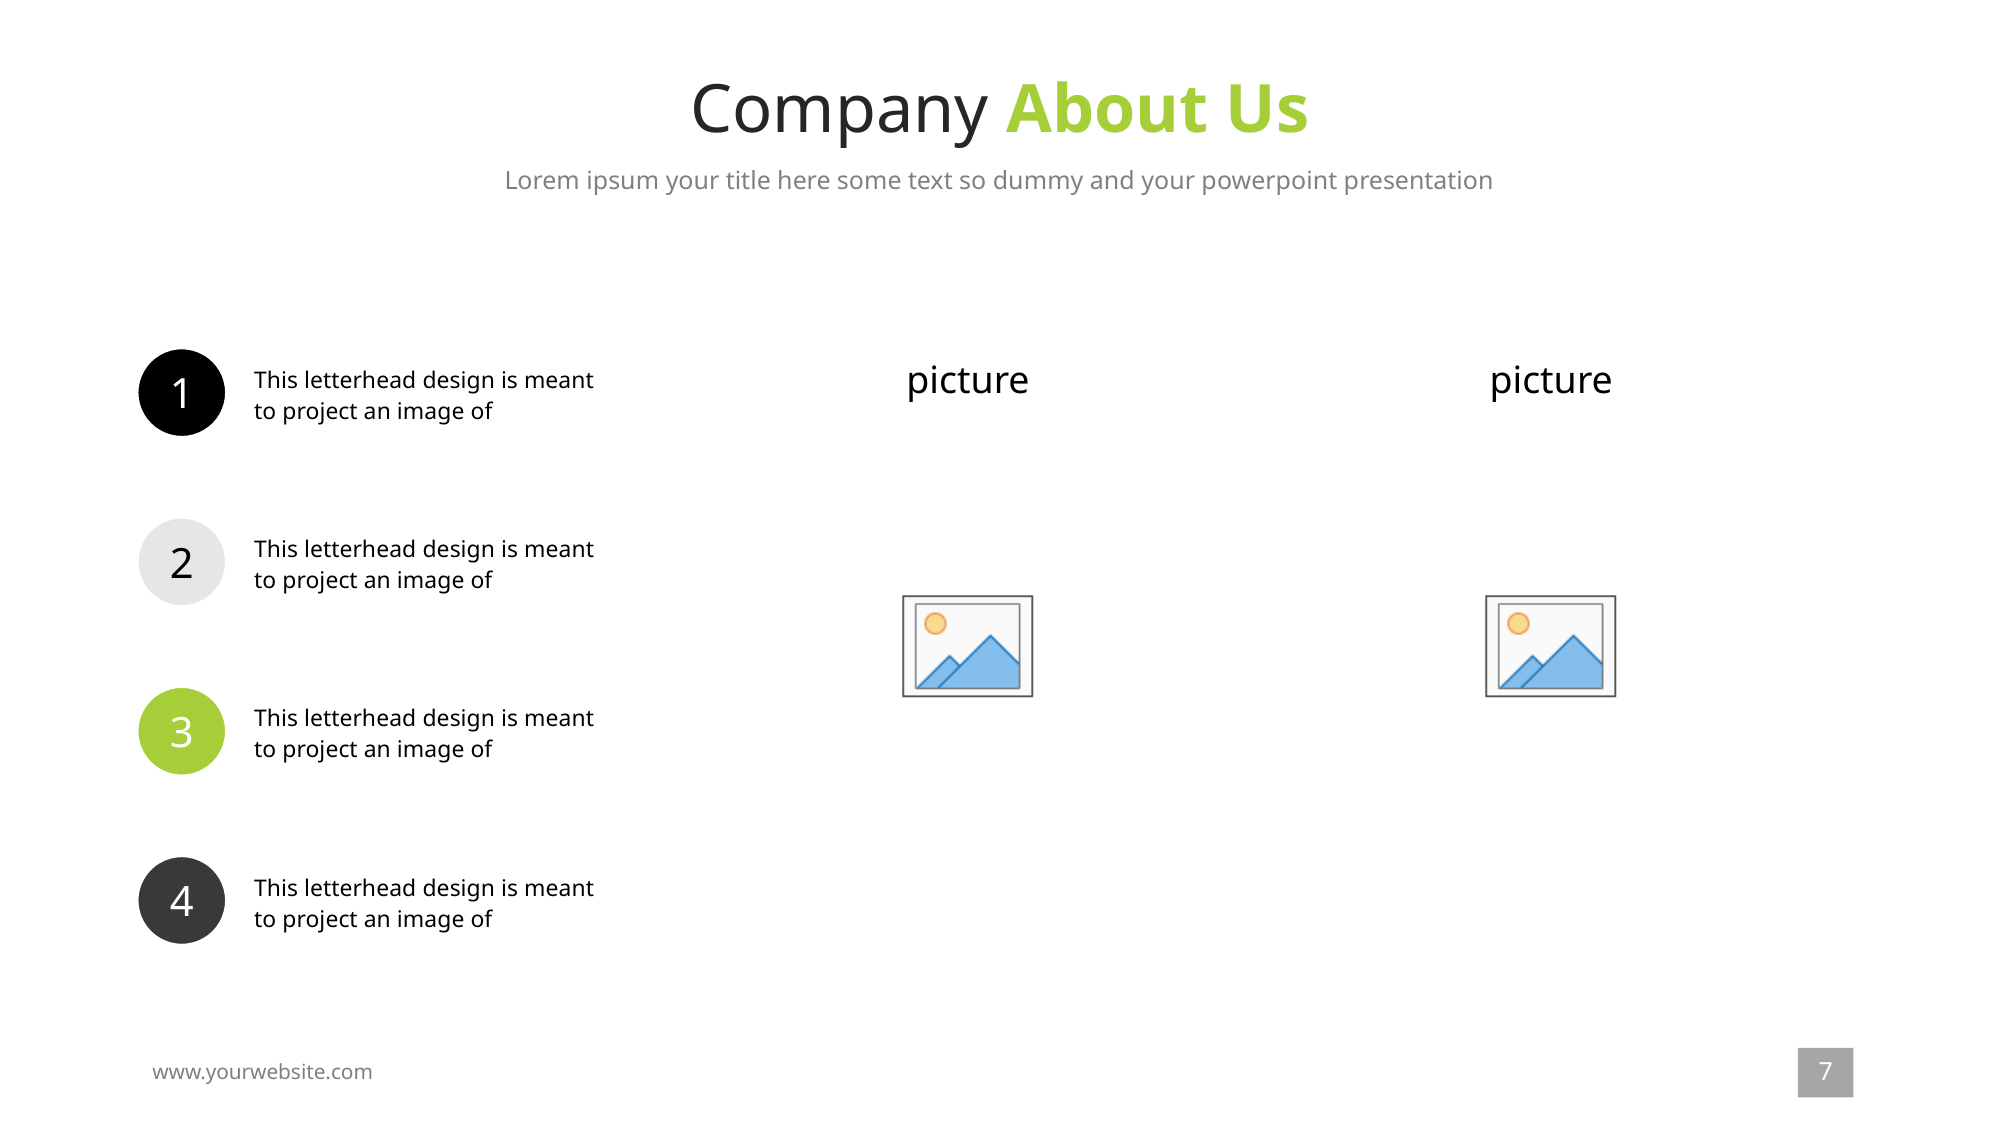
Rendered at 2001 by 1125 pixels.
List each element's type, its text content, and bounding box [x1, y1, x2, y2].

picture [1240, 348, 1863, 945]
picture [707, 348, 1230, 945]
footer www.yourwebsite.com [137, 1042, 415, 1103]
slide_number 7 [1788, 1042, 1863, 1103]
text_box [137, 348, 616, 945]
title Company About Us [137, 55, 1863, 160]
list Lorem ipsum your title here some text so dummy and your powerpoint presentation [137, 160, 1863, 207]
